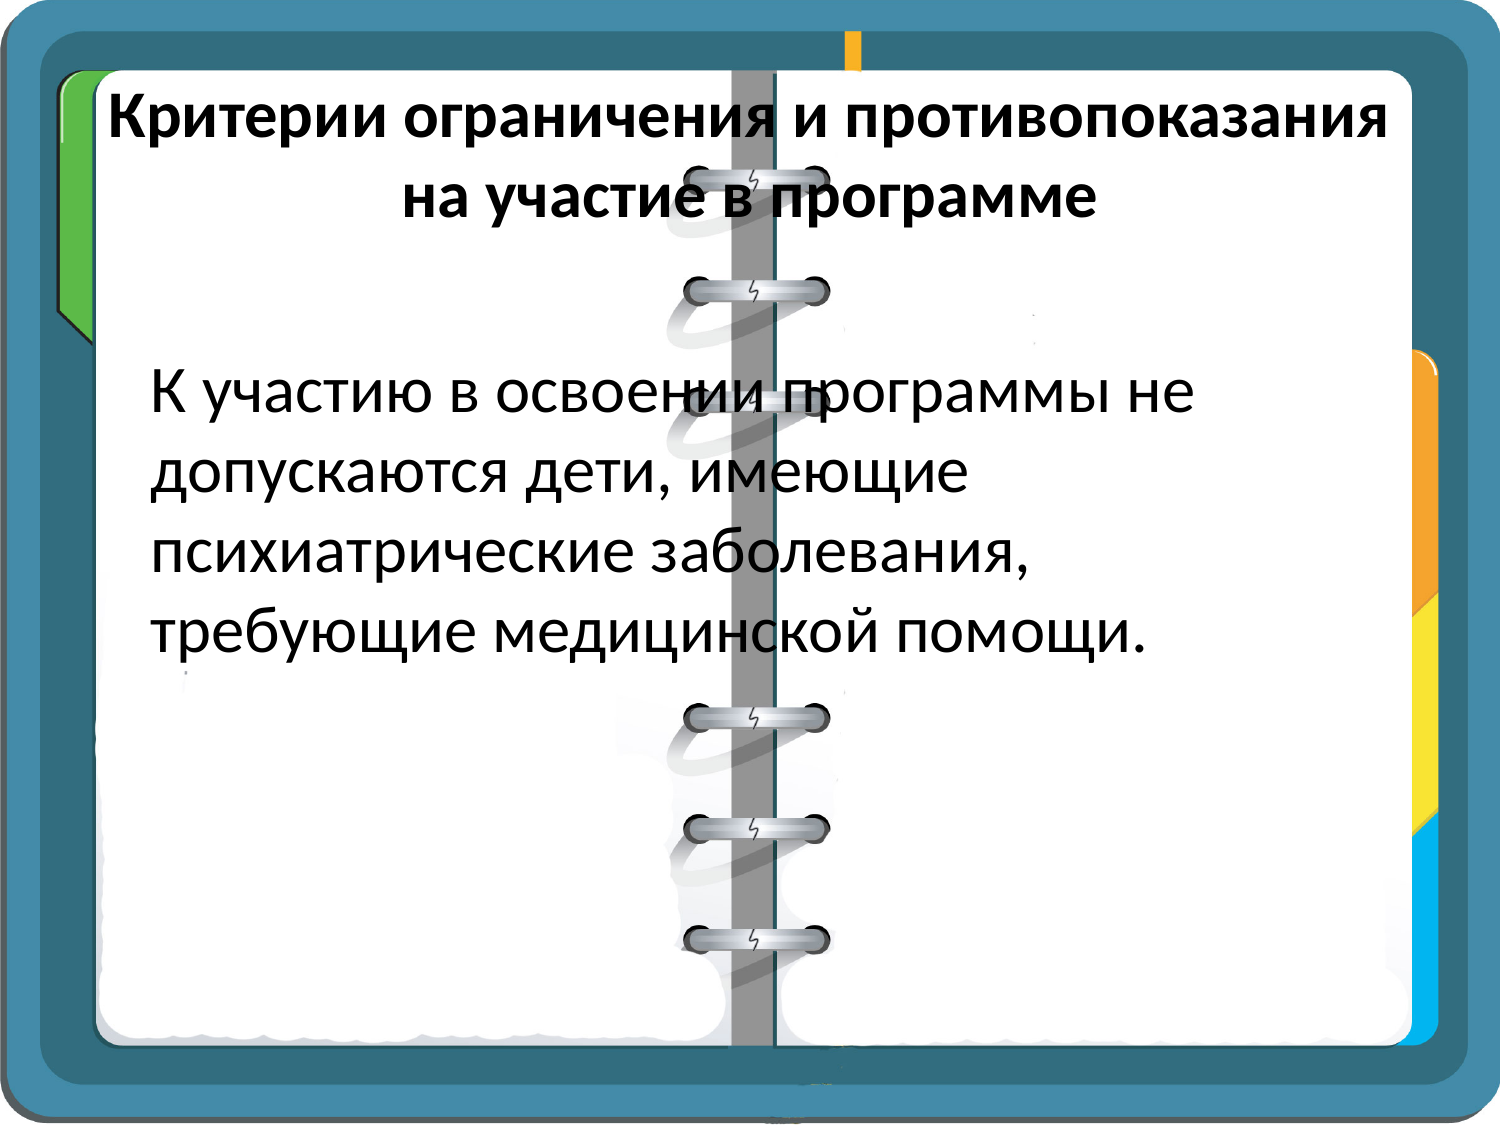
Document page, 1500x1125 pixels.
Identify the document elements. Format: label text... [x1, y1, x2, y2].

list К участию в освоении программы не допускаются дети, имеющие психиатрические заболевания, требующие медицинской помощи. [135, 338, 1388, 634]
picture [0, 0, 1500, 1125]
title Критерии ограничения и противопоказания на участие в программе [75, 113, 1425, 268]
